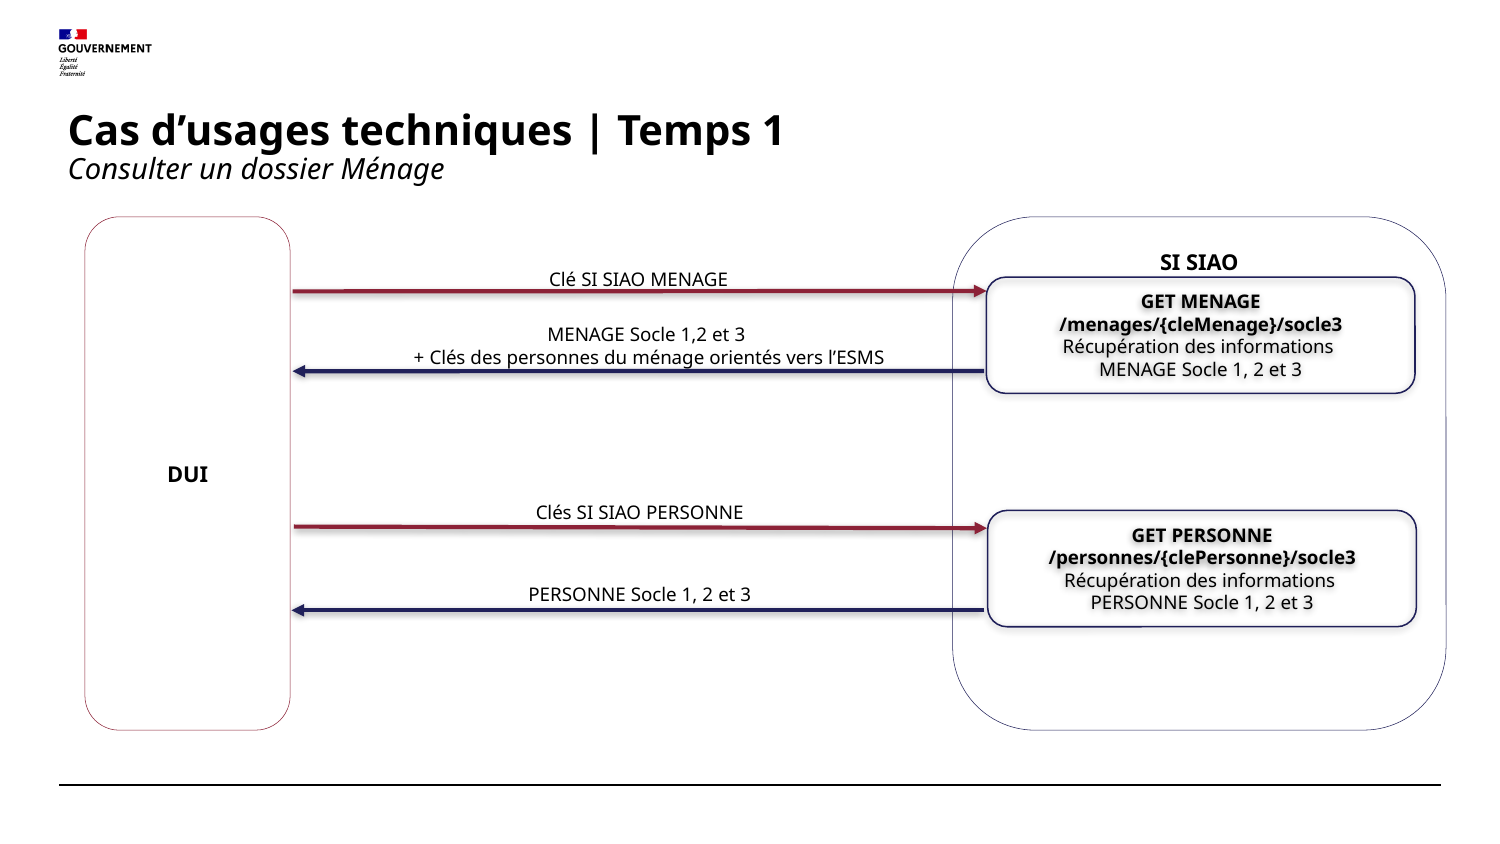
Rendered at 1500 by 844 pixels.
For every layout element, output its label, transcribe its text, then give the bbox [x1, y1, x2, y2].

text_box GET MENAGE /menages/{cleMenage}/socle3 Récupération des informations MENAGE Socle 1, 2 et 3 [985, 276, 1416, 395]
picture [47, 17, 166, 107]
title Cas d’usages techniques | Temps 1 Consulter un dossier Ménage [67, 79, 1331, 188]
text_box PERSONNE Socle 1, 2 et 3 [294, 575, 985, 610]
text_box GET PERSONNE /personnes/{clePersonne}/socle3 Récupération des informations PERSONNE Socle 1, 2 et 3 [986, 509, 1418, 628]
text_box MENAGE Socle 1,2 et 3 + Clés des personnes du ménage orientés vers l’ESMS [309, 315, 983, 370]
text_box Clés SI SIAO PERSONNE [293, 493, 987, 525]
text_box DUI [82, 214, 293, 733]
text_box Clé SI SIAO MENAGE [293, 260, 984, 290]
text_box SI SIAO [950, 214, 1449, 733]
